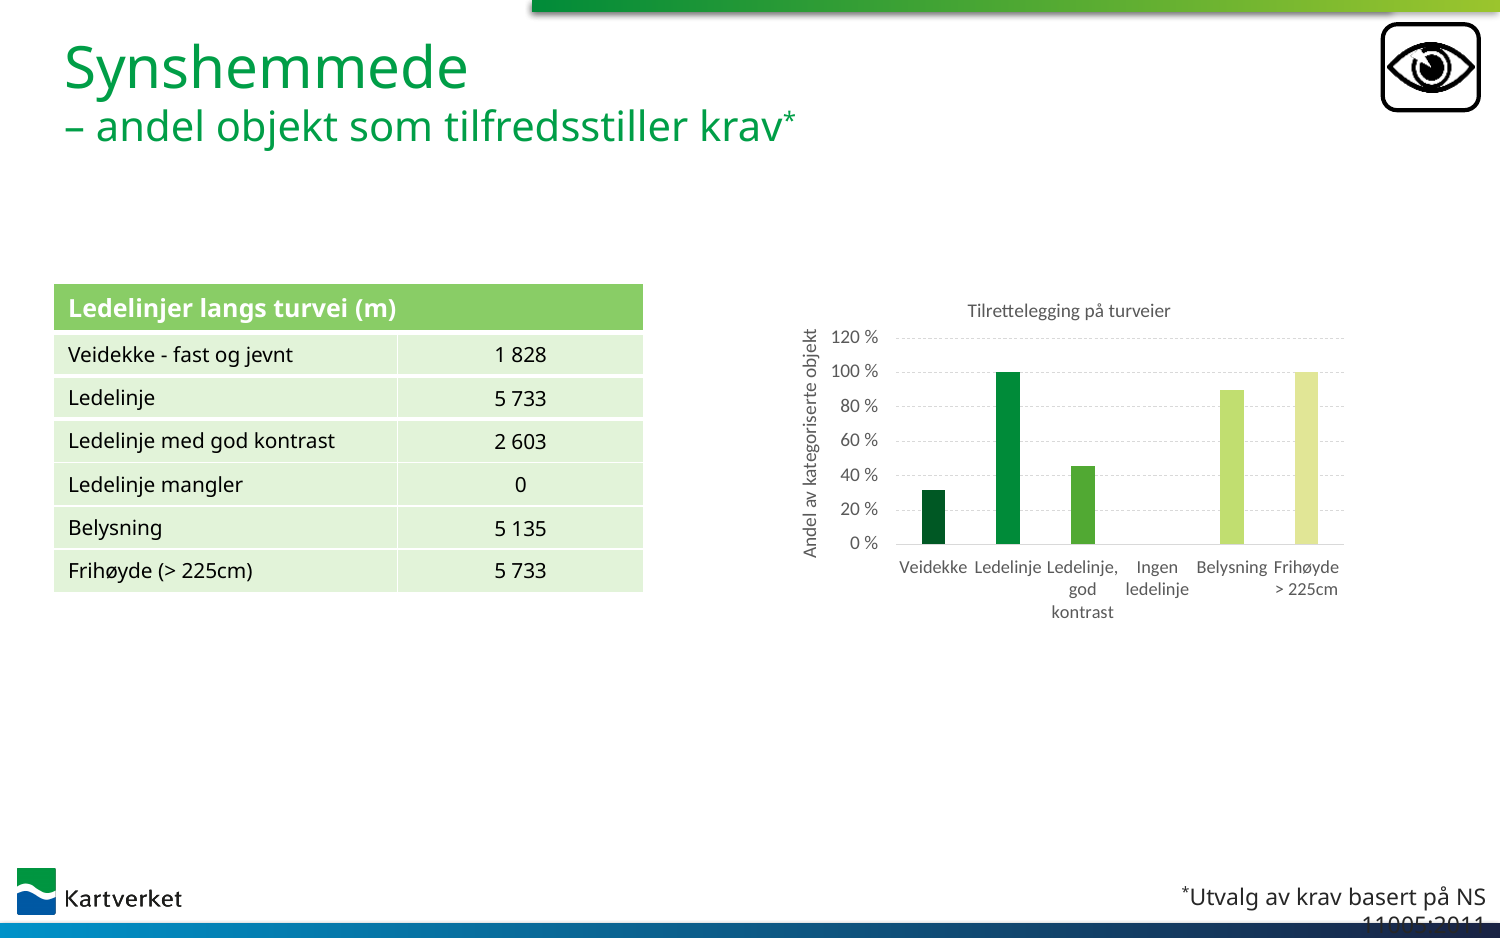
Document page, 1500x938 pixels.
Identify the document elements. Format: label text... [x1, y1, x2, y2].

table_cell 5 733 [398, 550, 643, 592]
table_cell Ledelinje mangler [54, 463, 397, 505]
text_box Synshemmede – andel objekt som tilfredsstiller krav* [49, 24, 1431, 158]
table_cell Belysning [54, 507, 397, 548]
table_cell 2 603 [398, 421, 643, 462]
table_cell Veidekke - fast og jevnt [54, 335, 397, 374]
table_cell 1 828 [398, 335, 643, 374]
table_cell 5 733 [398, 378, 643, 417]
table_header Ledelinjer langs turvei (m) [54, 284, 643, 330]
table_cell Frihøyde (> 225cm) [54, 550, 397, 592]
table_cell 5 135 [398, 507, 643, 548]
picture [791, 291, 1348, 630]
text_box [1382, 24, 1480, 111]
table_cell Ledelinje [54, 378, 397, 417]
table_cell 0 [398, 463, 643, 505]
text_box *Utvalg av krav basert på NS 11005:2011 [1068, 873, 1500, 938]
table_cell Ledelinje med god kontrast [54, 421, 397, 462]
